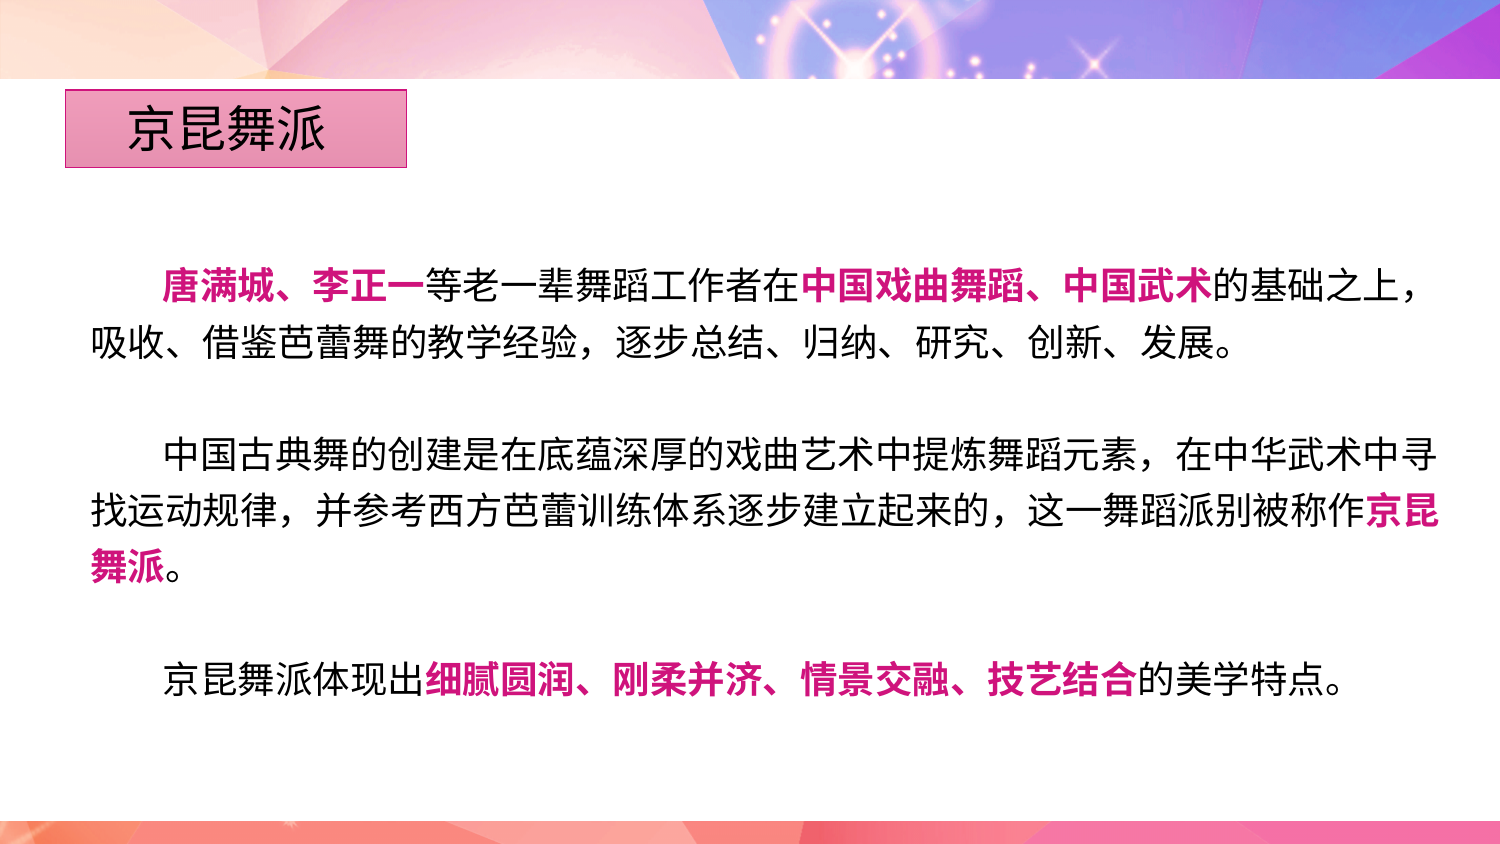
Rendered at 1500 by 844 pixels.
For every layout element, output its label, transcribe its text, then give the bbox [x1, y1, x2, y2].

text_box 唐满城、李正一等老一辈舞蹈工作者在中国戏曲舞蹈、中国武术的基础之上，吸收、借鉴芭蕾舞的教学经验，逐步总结、归纳、研究、创新、发展。 中国古典舞的创建是在底蕴深厚的戏曲艺术中提炼舞蹈元素，在中华武术中寻找运动规律，并参考西方芭蕾训练体系逐步建立起来的，这一舞蹈派别被称作京昆舞派。 京昆舞派体现出细腻圆润、刚柔并济、情景交融、技艺结合的美学特点。 [75, 243, 1466, 747]
picture [0, 0, 1500, 79]
text_box 京昆舞派 [65, 89, 407, 168]
picture [0, 821, 1500, 844]
